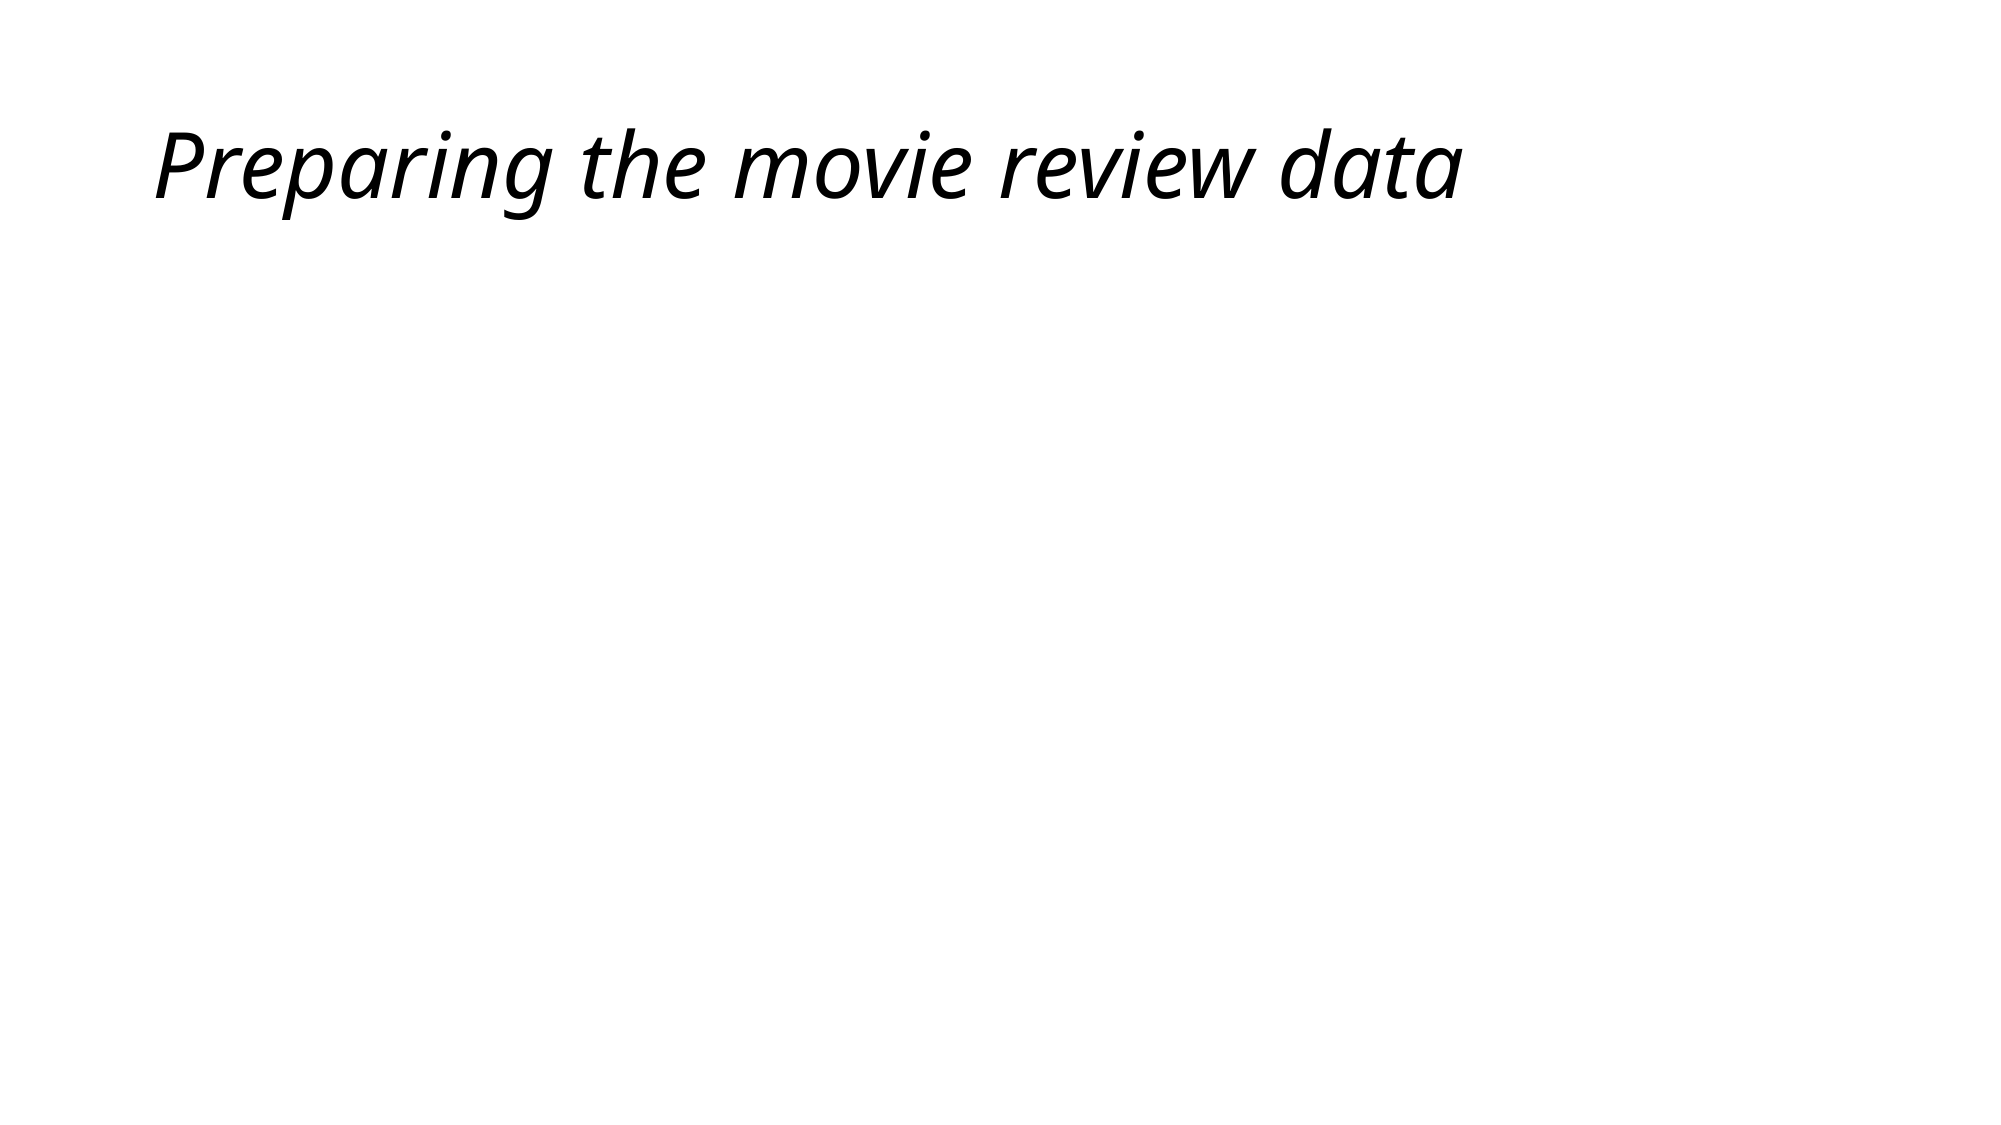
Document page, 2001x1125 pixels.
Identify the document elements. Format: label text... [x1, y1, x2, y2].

title Preparing the movie review data [137, 59, 1863, 278]
